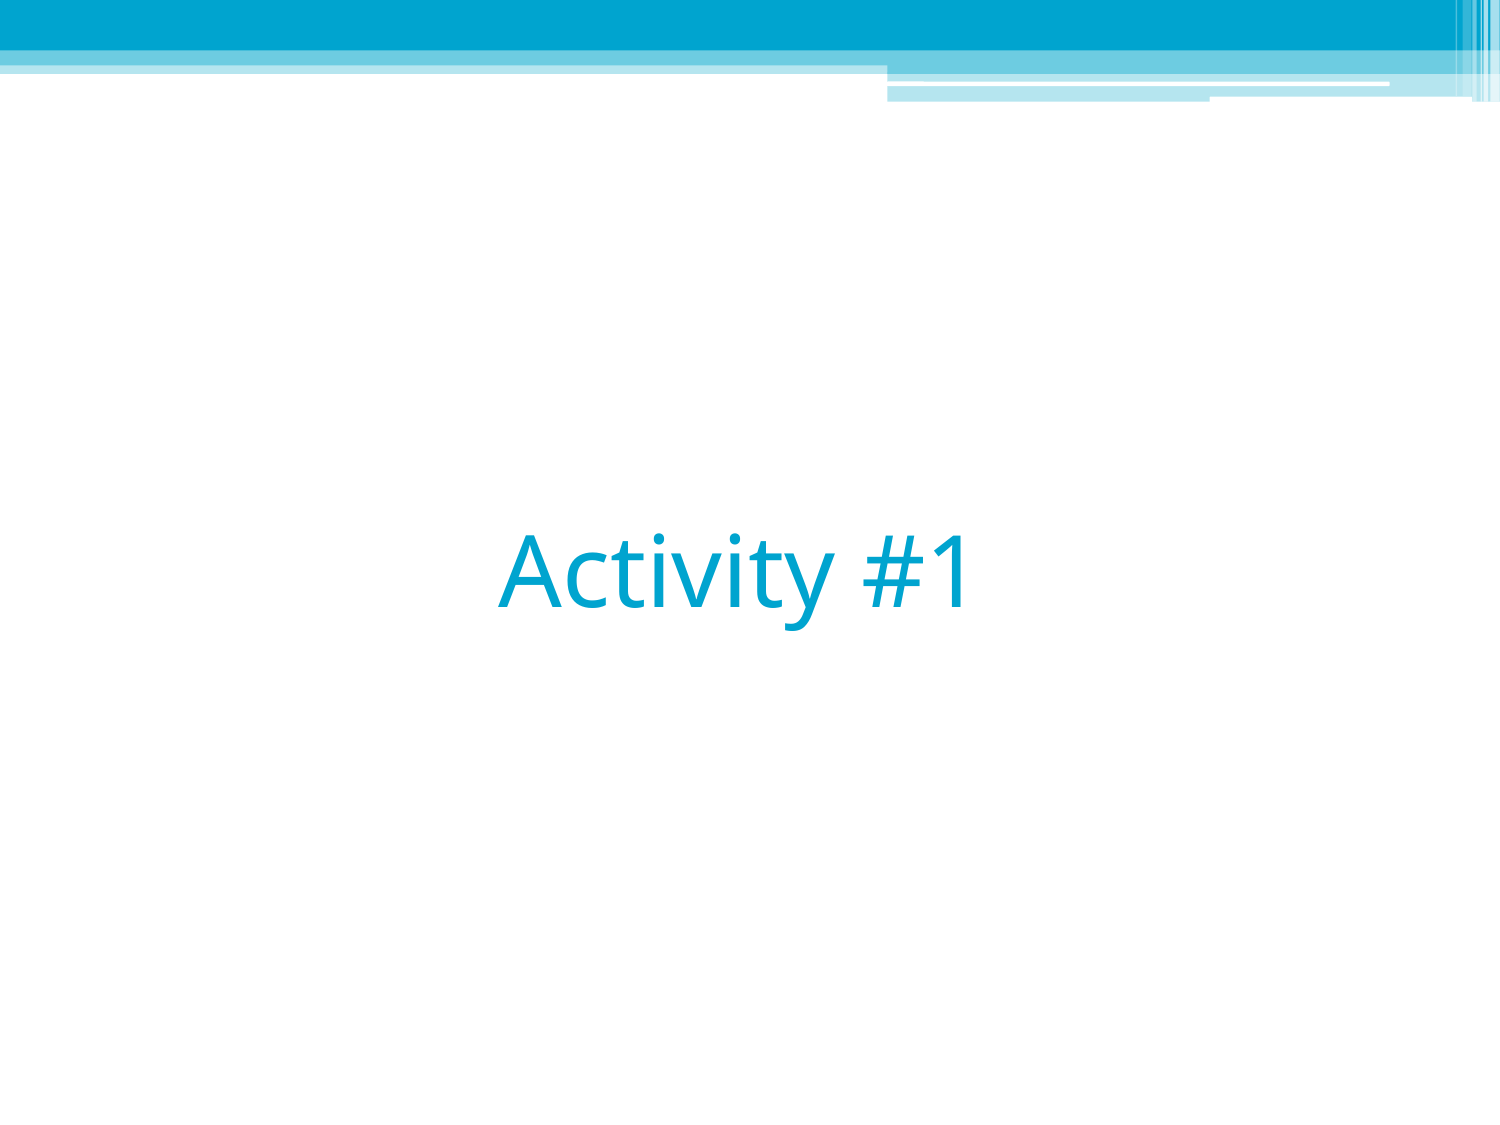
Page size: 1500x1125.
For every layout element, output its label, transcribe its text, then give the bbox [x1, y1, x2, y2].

list Activity #1 [62, 500, 1413, 663]
